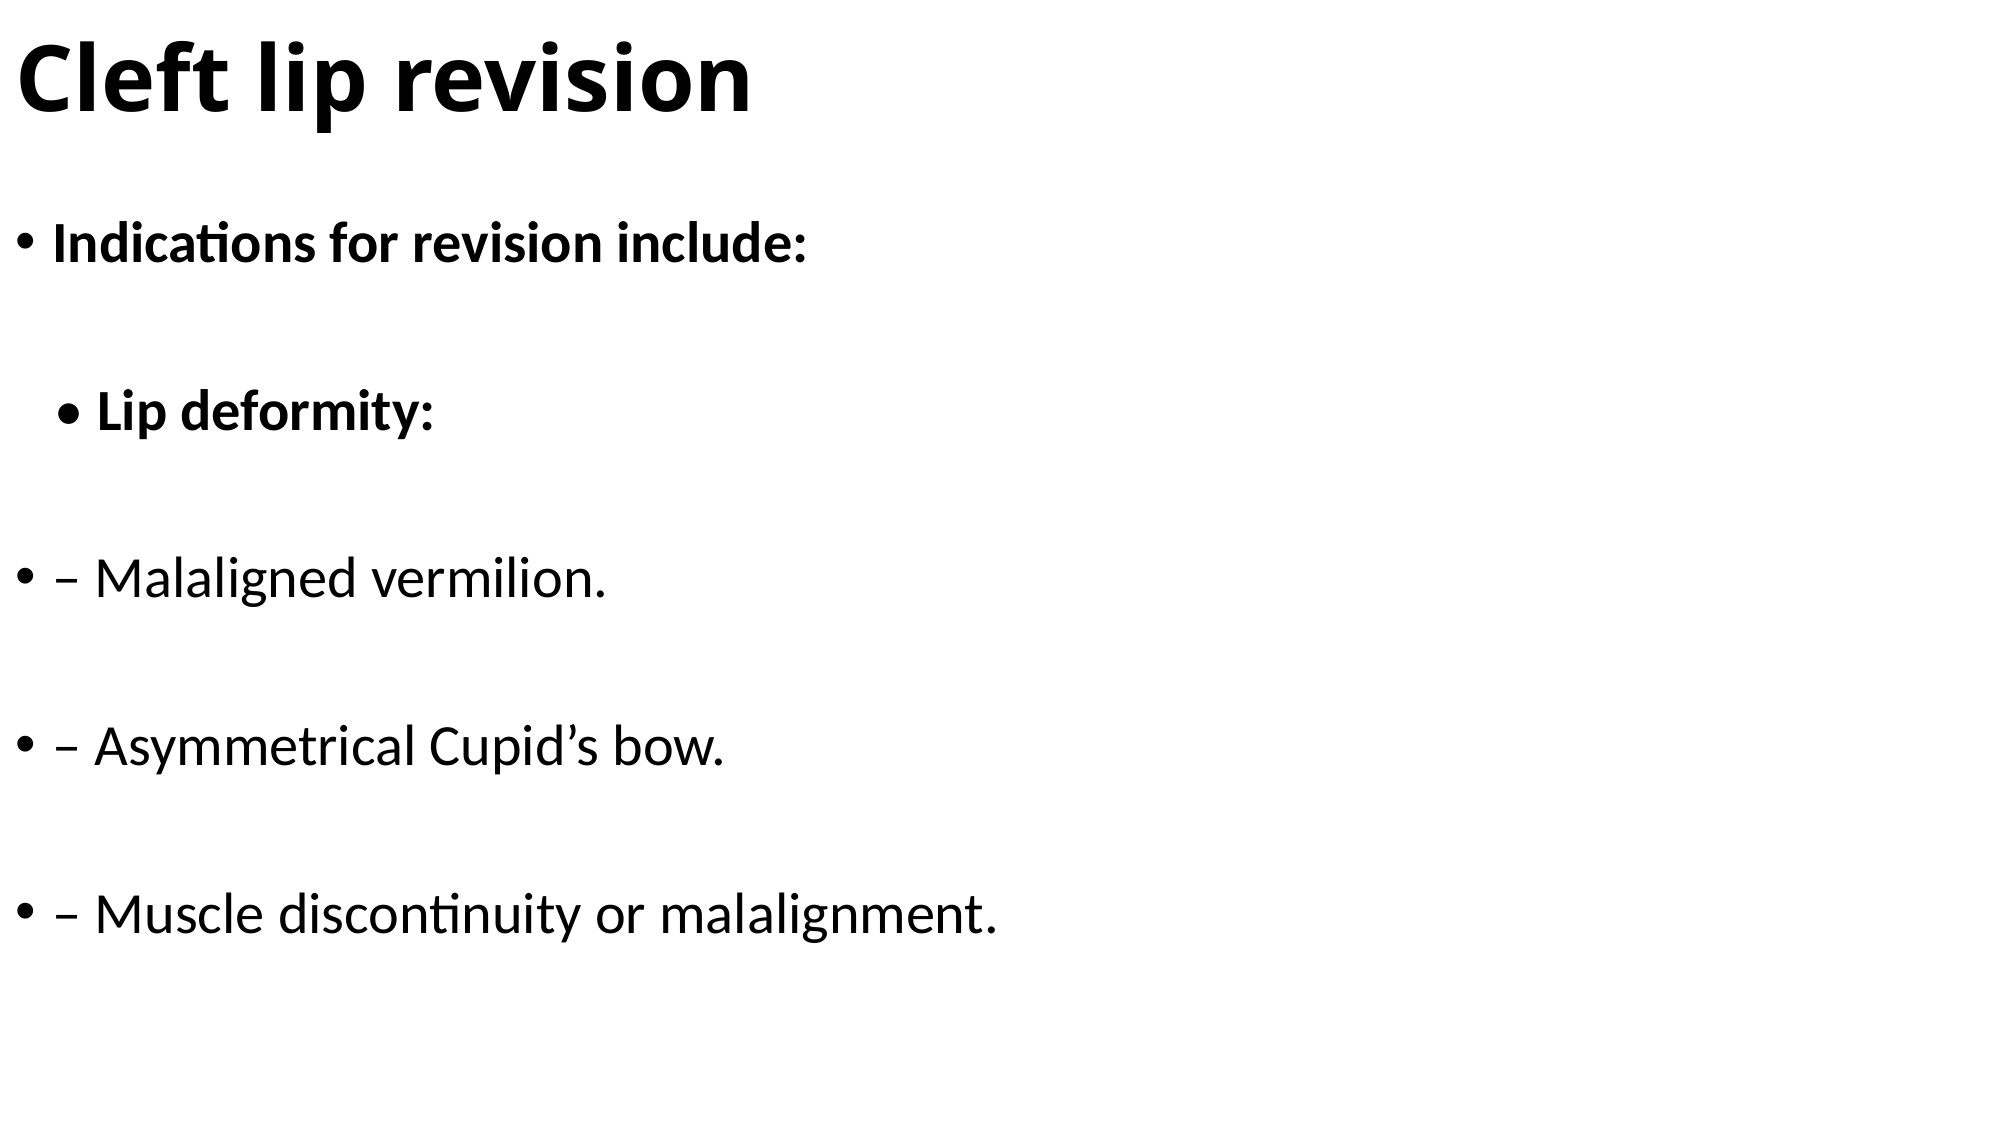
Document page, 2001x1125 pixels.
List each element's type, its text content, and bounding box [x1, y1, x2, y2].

list Indications for revision include: • Lip deformity: – Malaligned vermilion. – Asymmetrical Cupid’s bow. – Muscle discontinuity or malalignment. [0, 204, 2000, 1125]
title Cleft lip revision [0, 0, 2000, 163]
